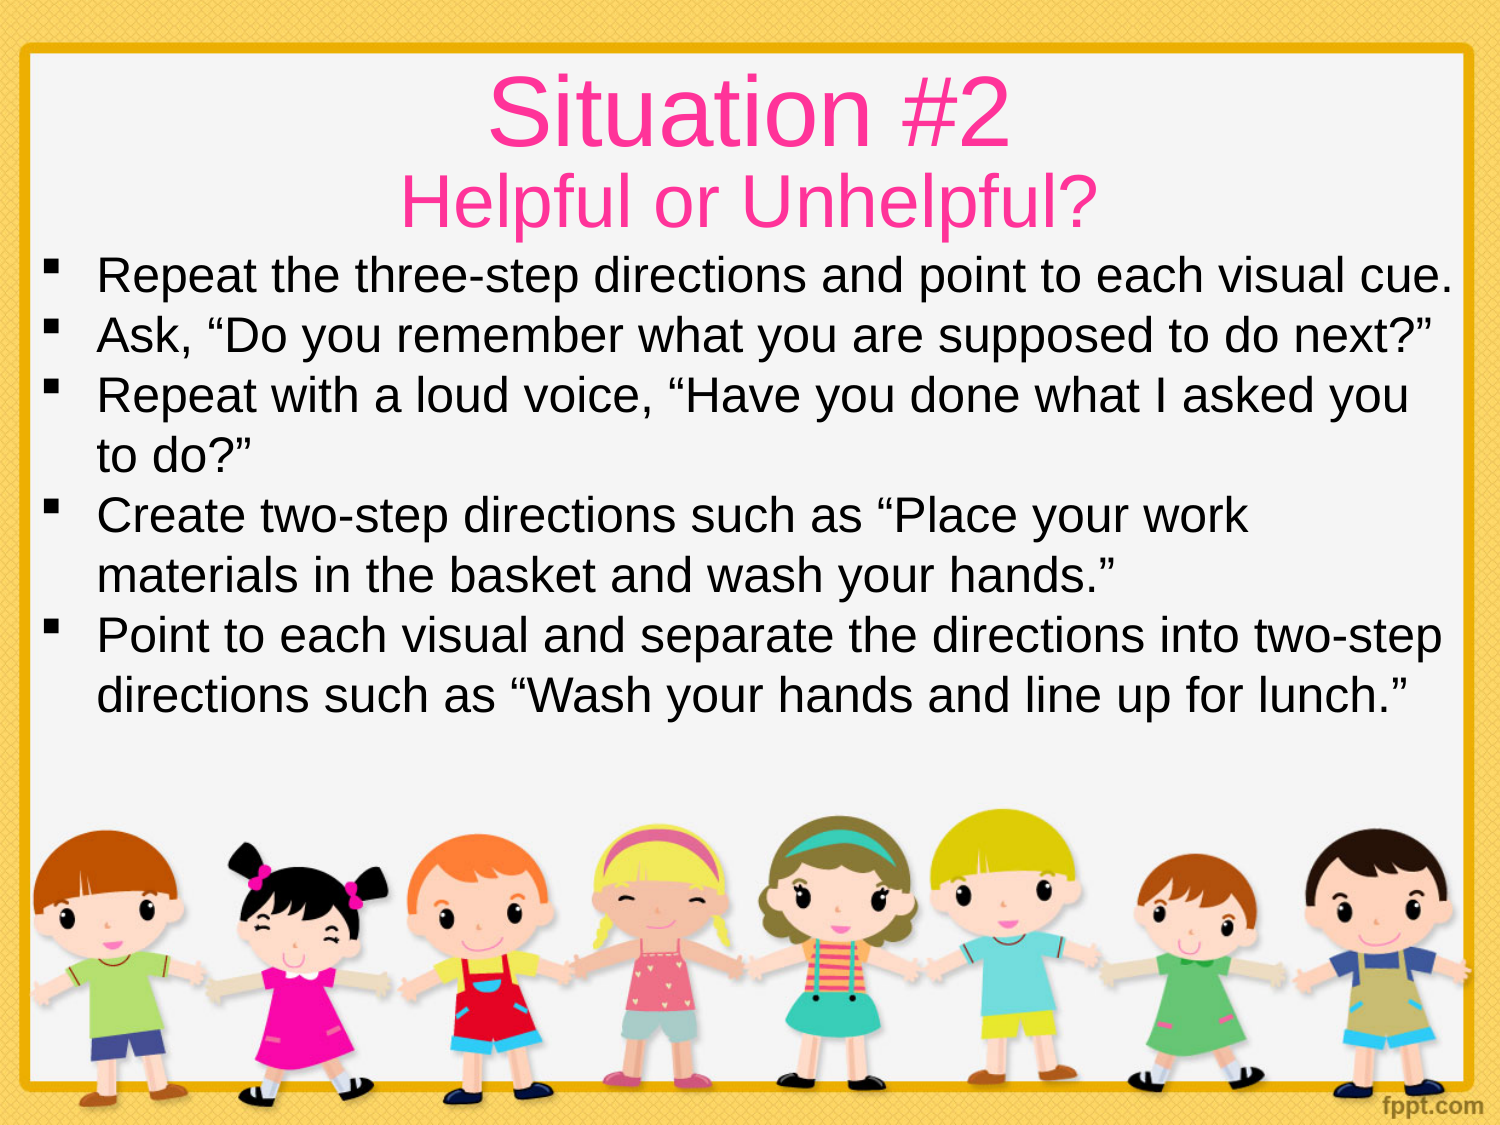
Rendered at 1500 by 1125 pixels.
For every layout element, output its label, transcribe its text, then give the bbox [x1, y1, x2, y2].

picture [0, 0, 1500, 1125]
title Situation #2 [75, 12, 1425, 145]
list Helpful or Unhelpful? Repeat the three-step directions and point to each visual cue. Ask, “Do you remember what you are supposed to do next?” Repeat with a loud voice, “Have you done what I asked you to do?” Create two-step directions such as “Place your work materials in the basket and wash your hands.” Point to each visual and separate the directions into two-step directions such as “Wash your hands and line up for lunch.” [24, 145, 1475, 988]
